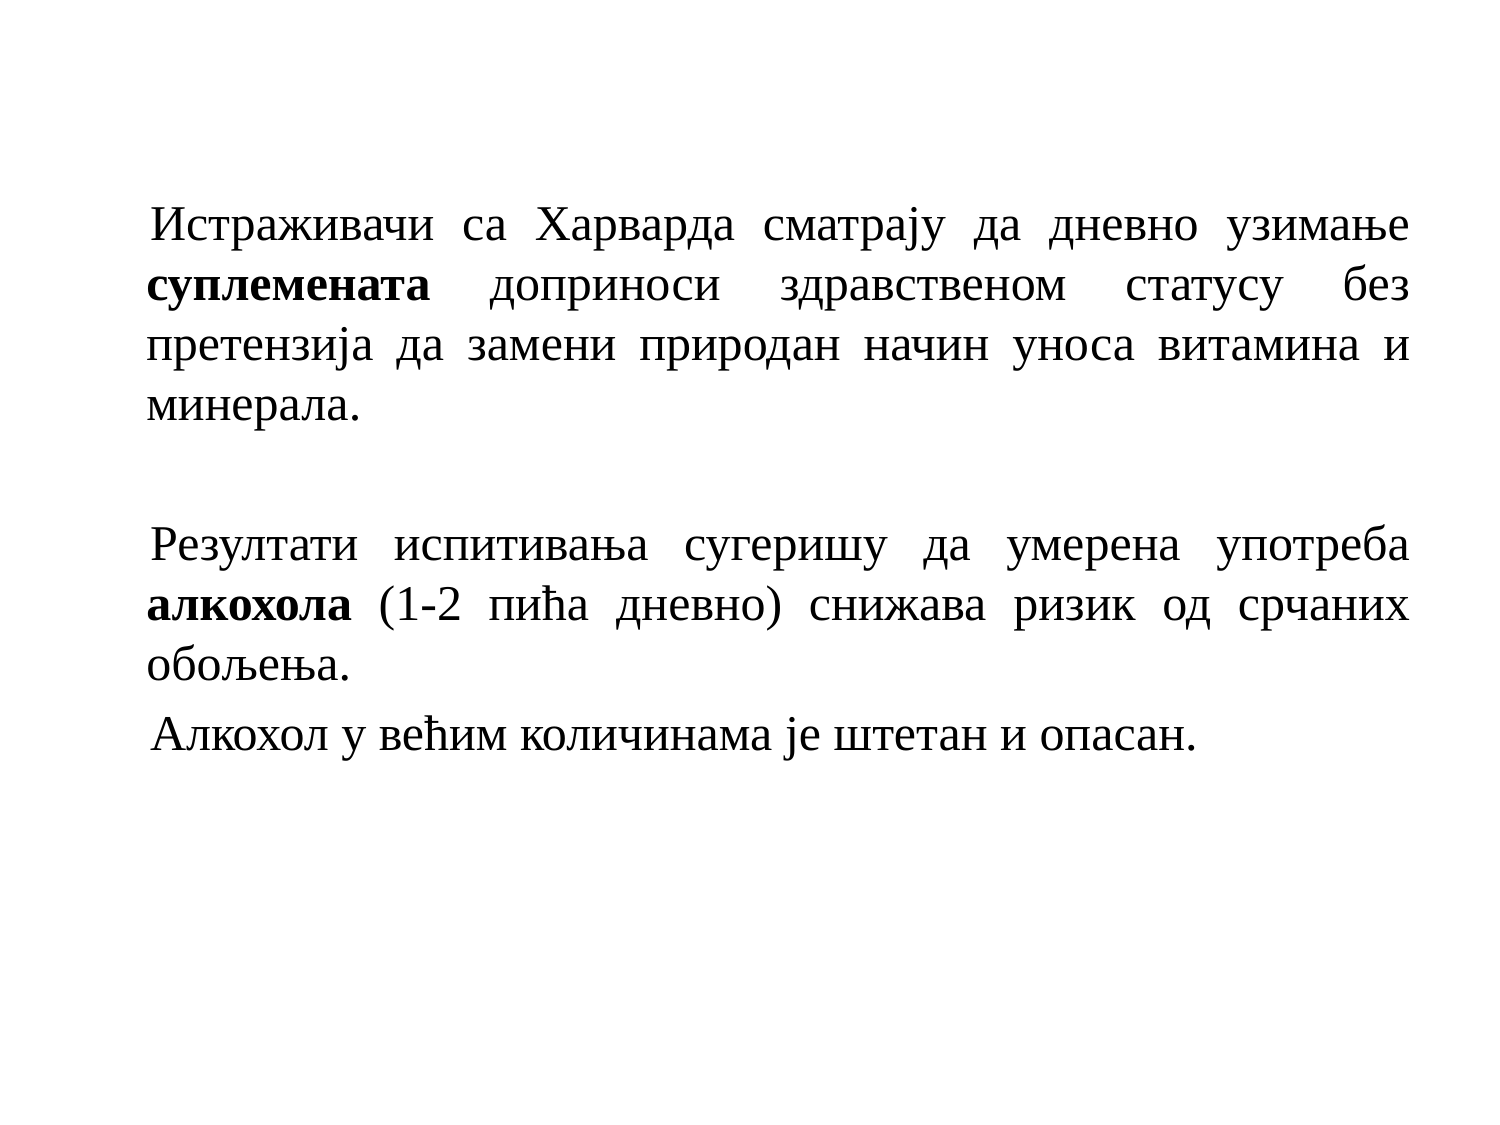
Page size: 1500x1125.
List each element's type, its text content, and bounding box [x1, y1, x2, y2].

list Истраживачи са Харварда сматрају да дневно узимање суплемената доприноси здравственом статусу без претензија да замени природан начин уноса витамина и минерала. Резултати испитивања сугеришу да умерена употреба алкохола (1-2 пића дневно) снижава ризик од срчаних обољења. Алкохол у већим количинама је штетан и опасан. [75, 42, 1425, 1005]
